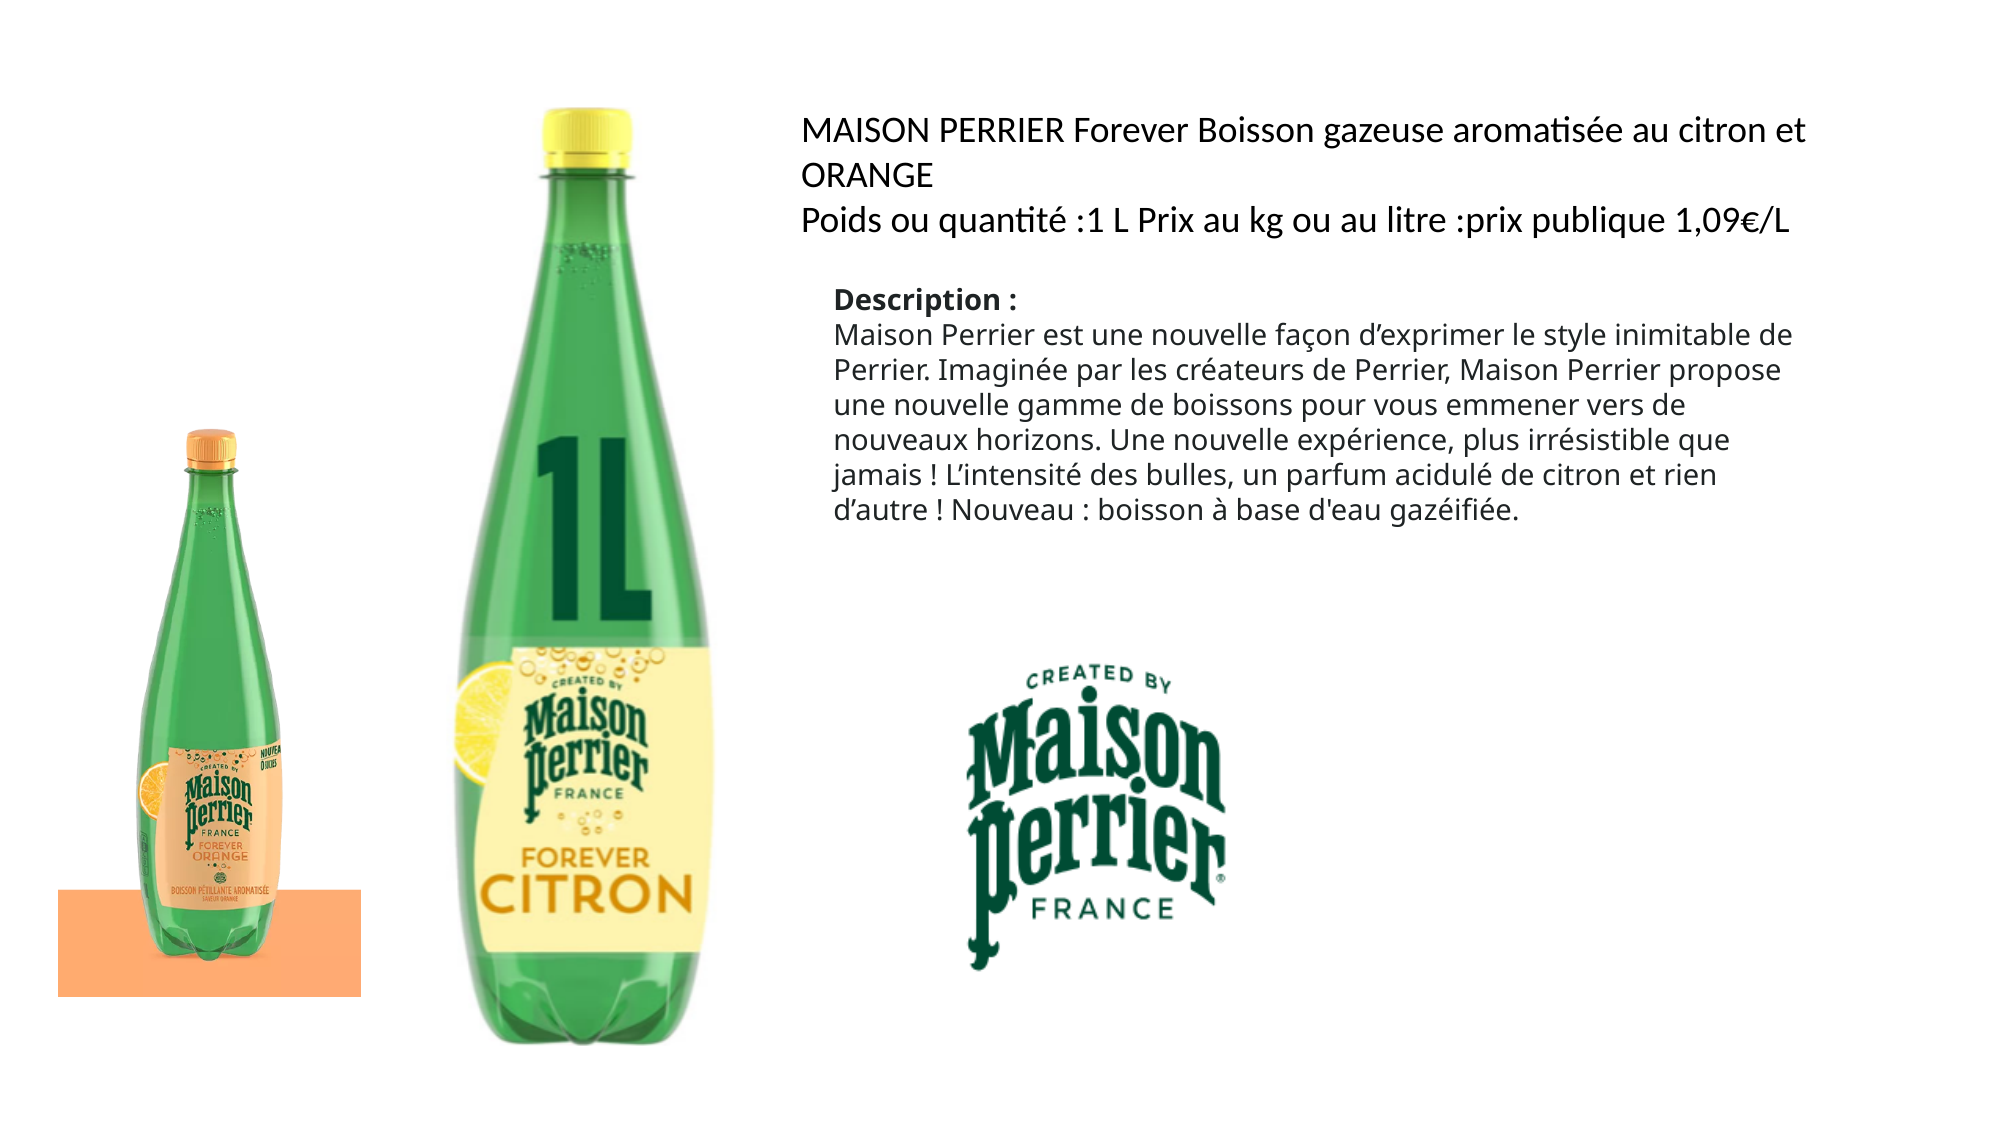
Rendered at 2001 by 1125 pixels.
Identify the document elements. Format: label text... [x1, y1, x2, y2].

picture [32, 53, 787, 1071]
text_box Description : Maison Perrier est une nouvelle façon d’exprimer le style inimitable de Perrier. Imaginée par les créateurs de Perrier, Maison Perrier propose une nouvelle gamme de boissons pour vous emmener vers de nouveaux horizons. Une nouvelle expérience, plus irrésistible que jamais ! L’intensité des bulles, un parfum acidulé de citron et rien d’autre ! Nouveau : boisson à base d'eau gazéifiée. [818, 293, 1819, 534]
picture [906, 650, 1257, 1006]
text_box MAISON PERRIER Forever Boisson gazeuse aromatisée au citron et ORANGE Poids ou quantité :1 L Prix au kg ou au litre :prix publique 1,09€/L [787, 97, 1884, 293]
